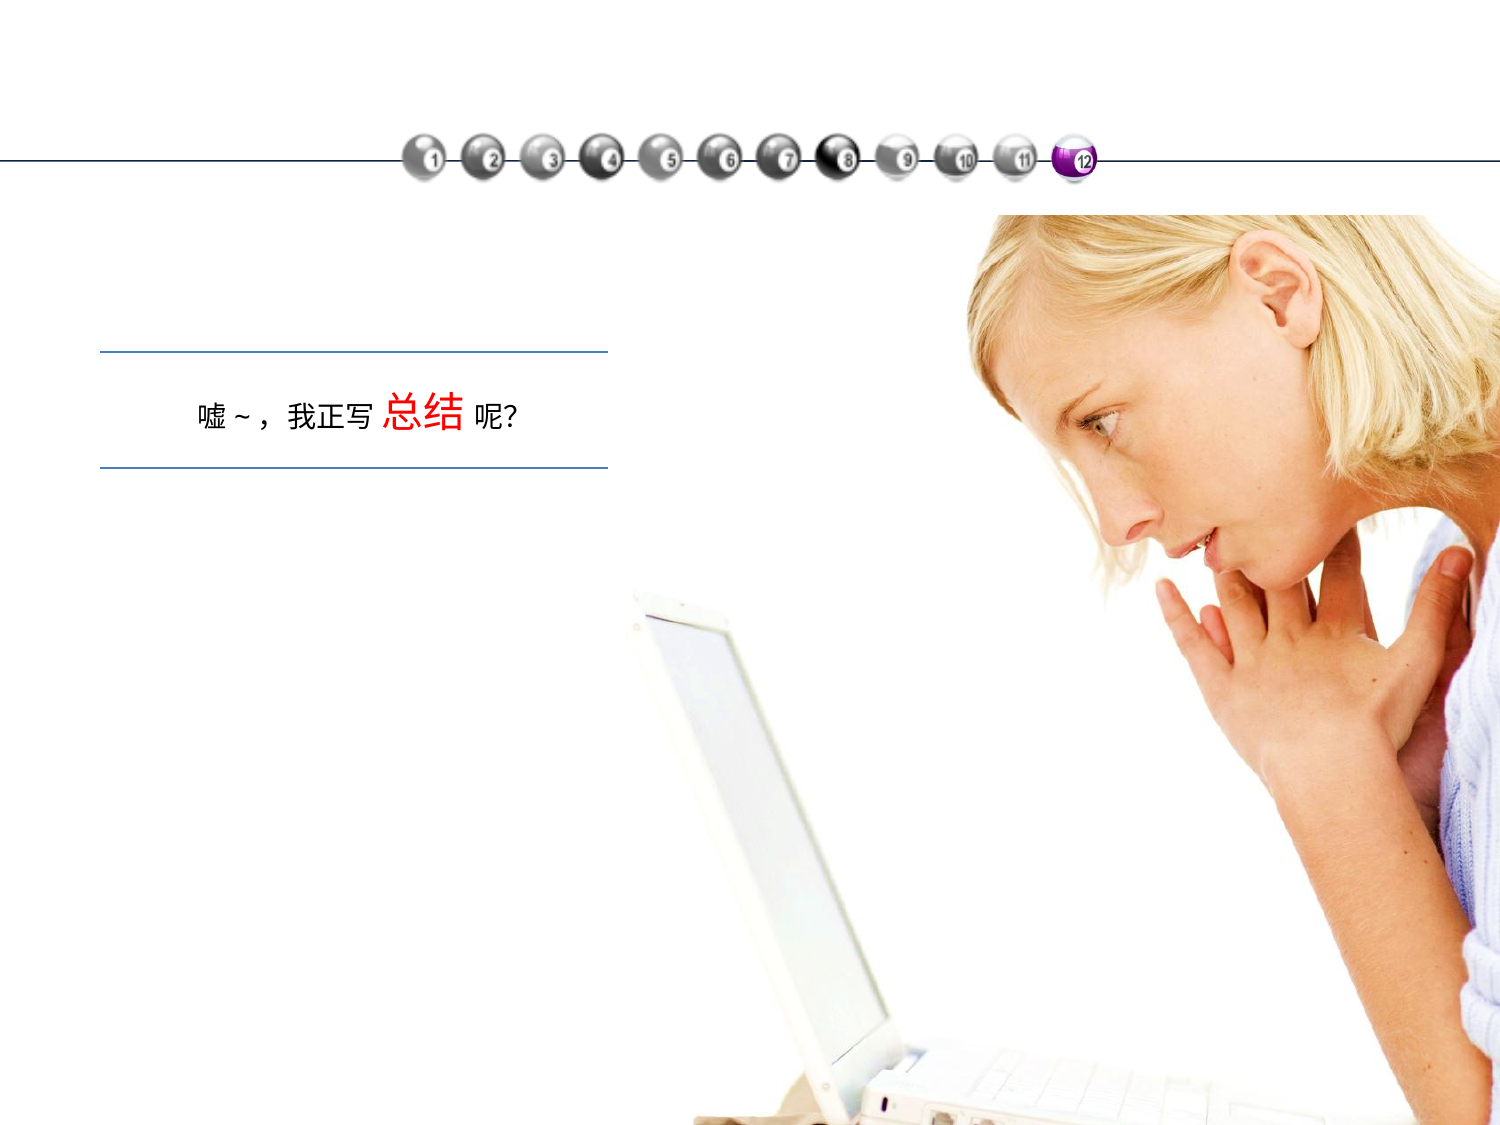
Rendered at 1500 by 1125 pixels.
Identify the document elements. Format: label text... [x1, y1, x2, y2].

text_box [0, 129, 1043, 189]
picture [1044, 130, 1104, 190]
picture [590, 215, 1500, 1125]
text_box 嘘~，我正写 总结 呢？ [183, 378, 548, 444]
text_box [1105, 129, 1500, 189]
